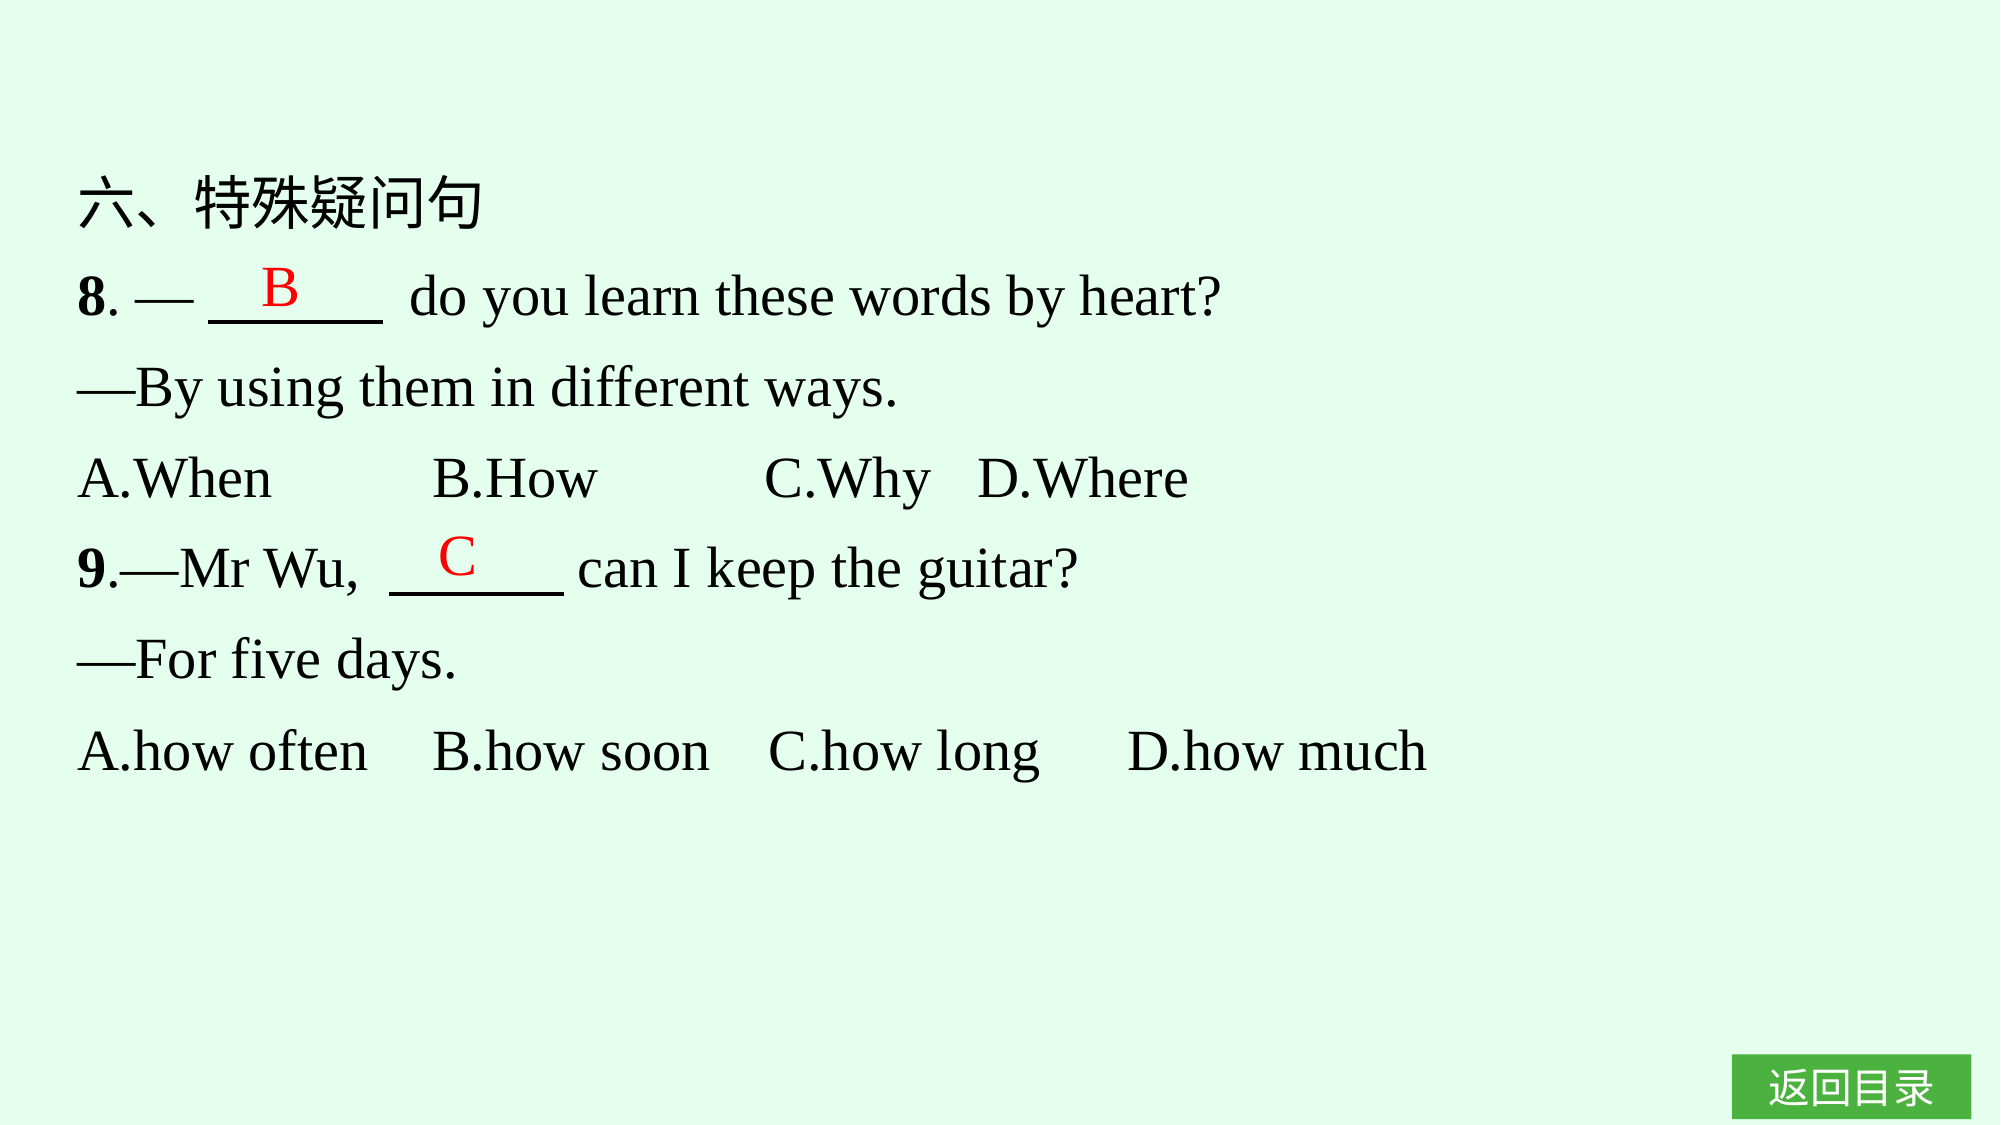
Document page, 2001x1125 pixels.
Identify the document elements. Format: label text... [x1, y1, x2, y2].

text_box C [423, 509, 492, 595]
text_box B [246, 241, 315, 326]
text_box 六、特殊疑问句 8. — do you learn these words by heart? —By using them in different ways. A.When B.How C.Why D.Where 9.—Mr Wu, can I keep the guitar? —For five days. A.how often B.how soon C.how long D.how much [62, 137, 1938, 789]
